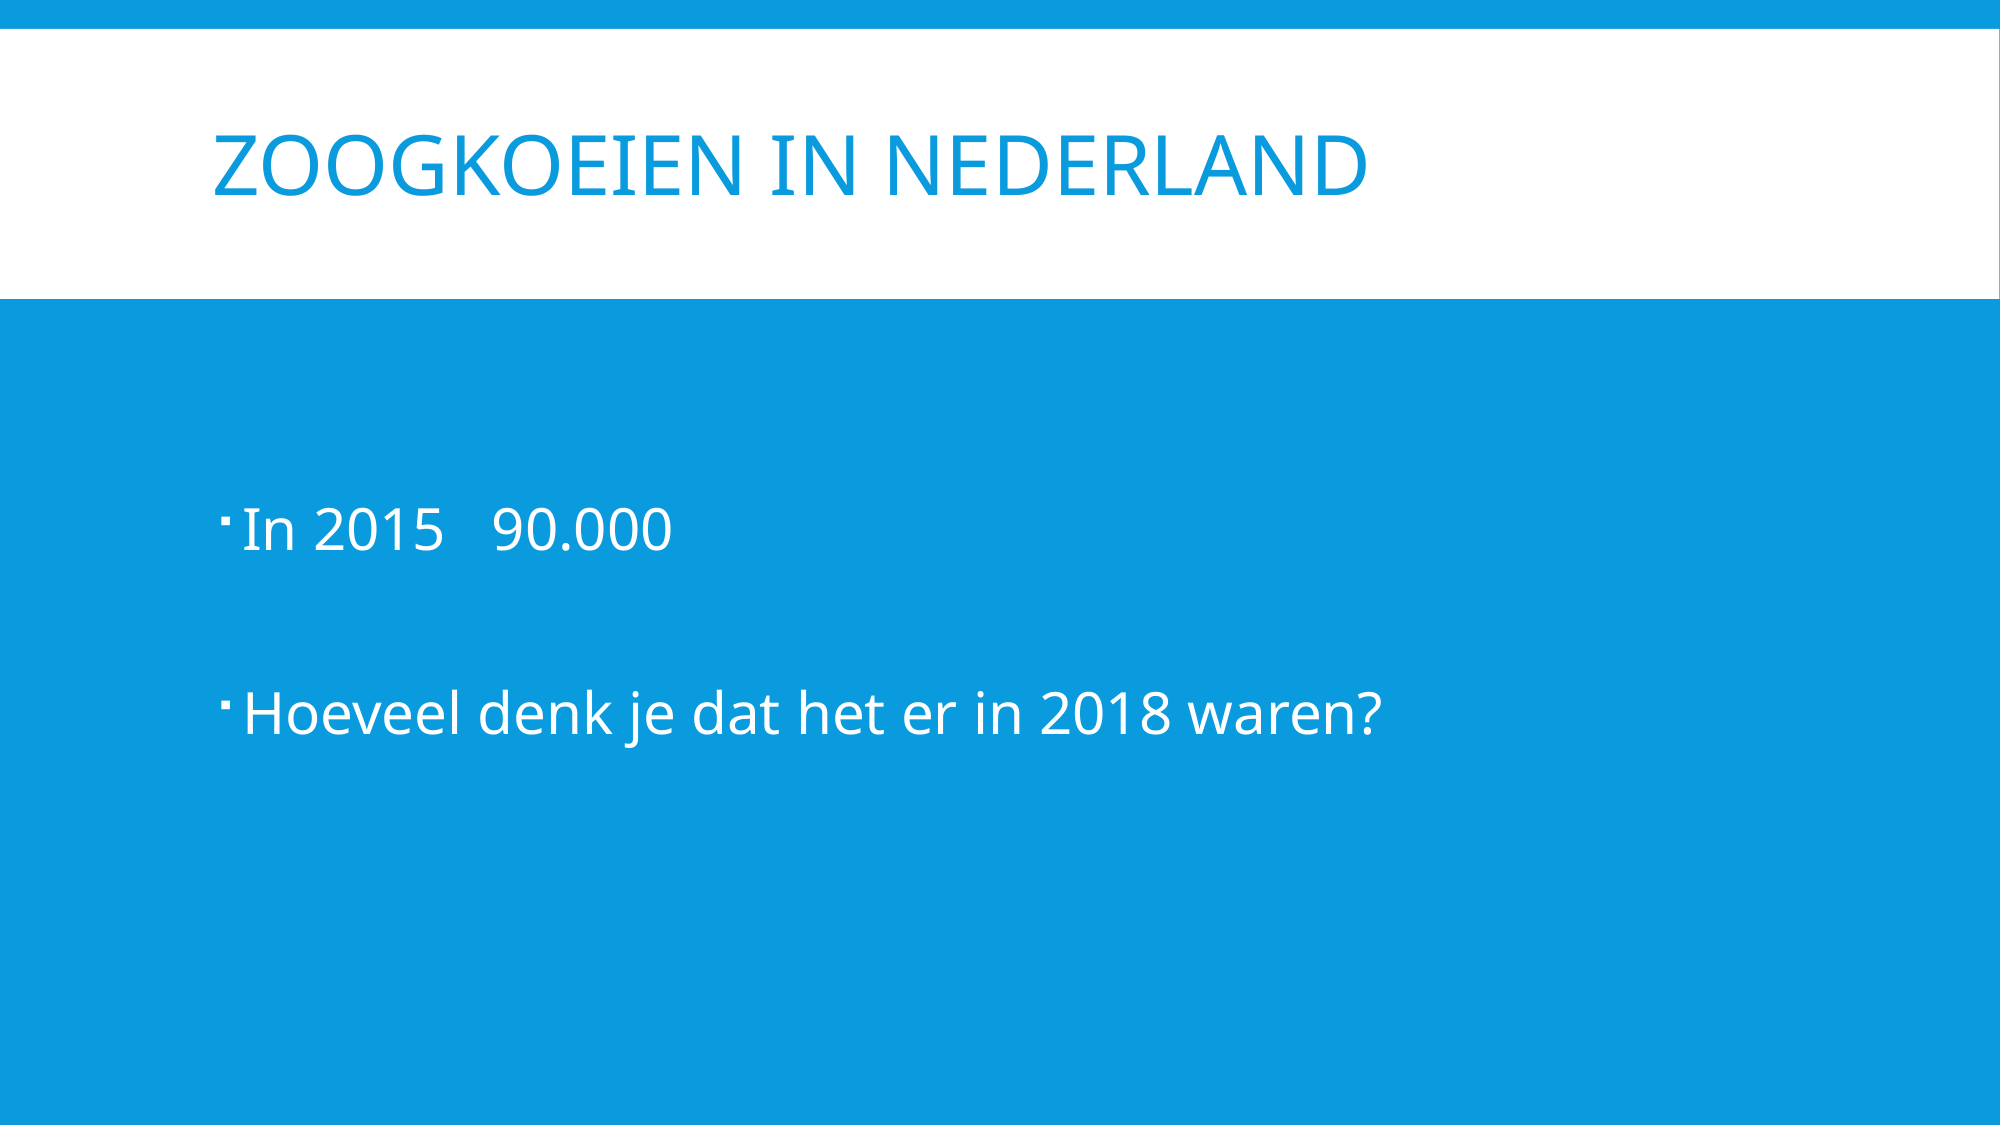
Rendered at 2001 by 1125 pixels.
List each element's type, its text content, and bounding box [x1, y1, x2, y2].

list In 2015 90.000 Hoeveel denk je dat het er in 2018 waren? [197, 329, 1803, 1020]
title Zoogkoeien in Nederland [197, 46, 1803, 295]
